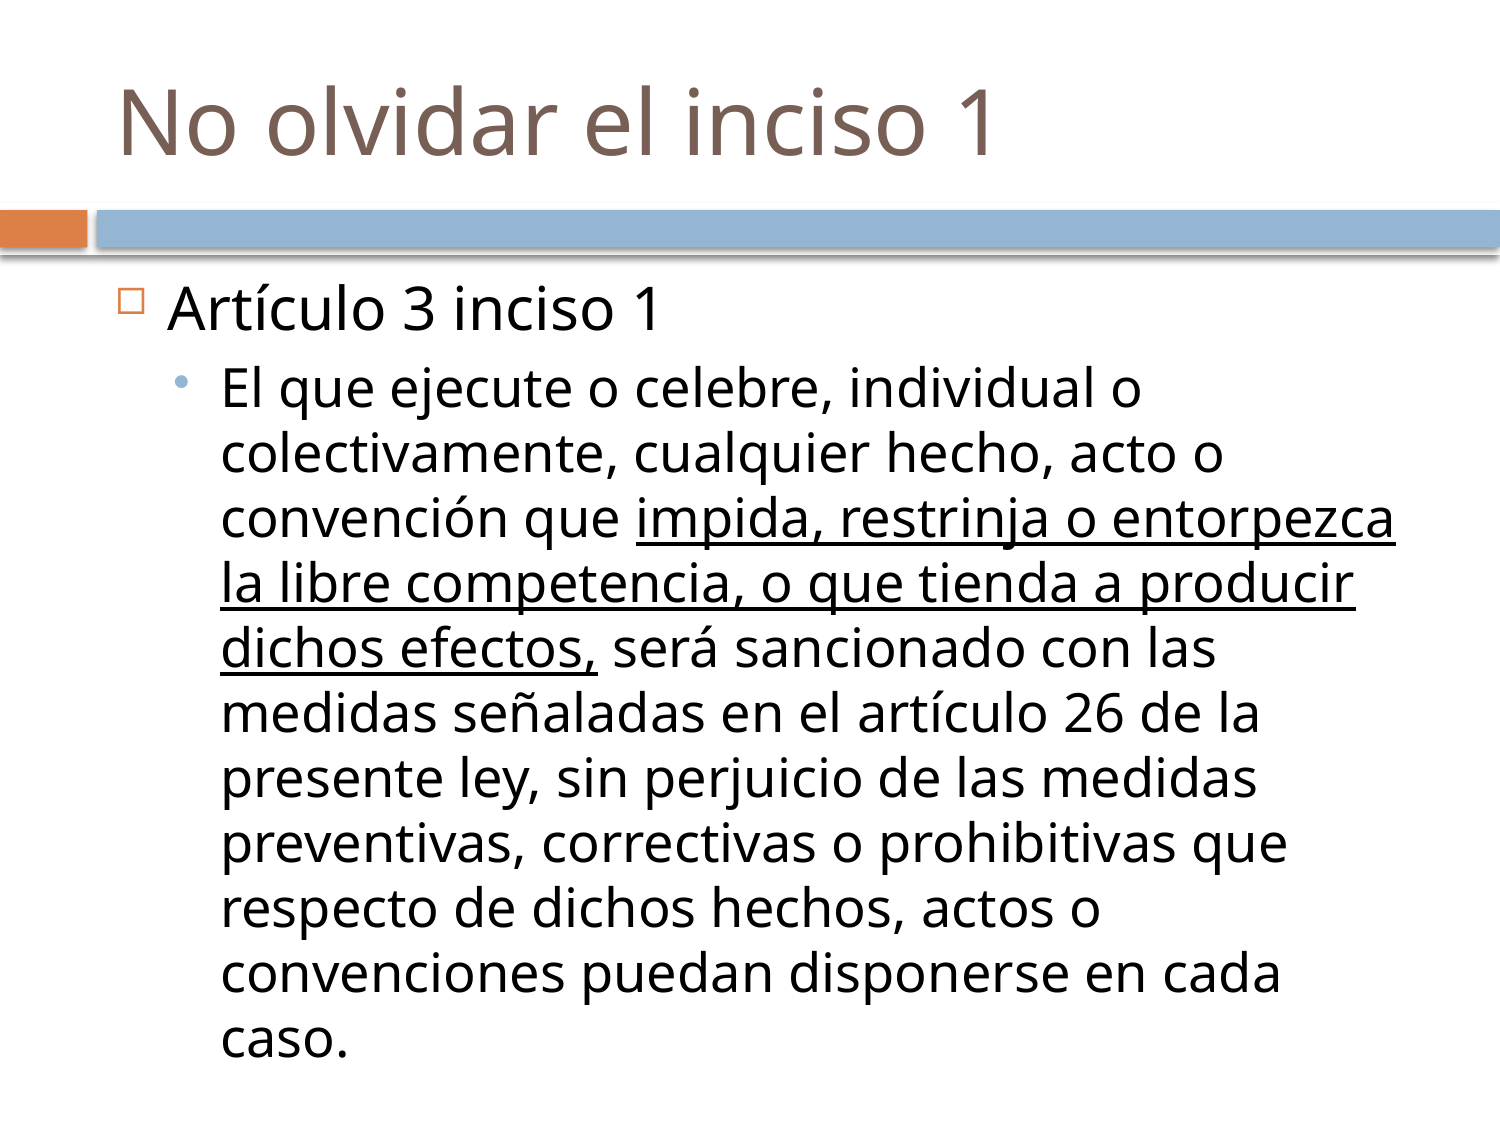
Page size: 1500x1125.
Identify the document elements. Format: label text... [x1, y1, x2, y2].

title No olvidar el inciso 1 [100, 37, 1438, 200]
list Artículo 3 inciso 1 El que ejecute o celebre, individual o colectivamente, cualquier hecho, acto o convención que impida, restrinja o entorpezca la libre competencia, o que tienda a producir dichos efectos, será sancionado con las medidas señaladas en el artículo 26 de la presente ley, sin perjuicio de las medidas preventivas, correctivas o prohibitivas que respecto de dichos hechos, actos o convenciones puedan disponerse en cada caso. [100, 262, 1438, 1000]
